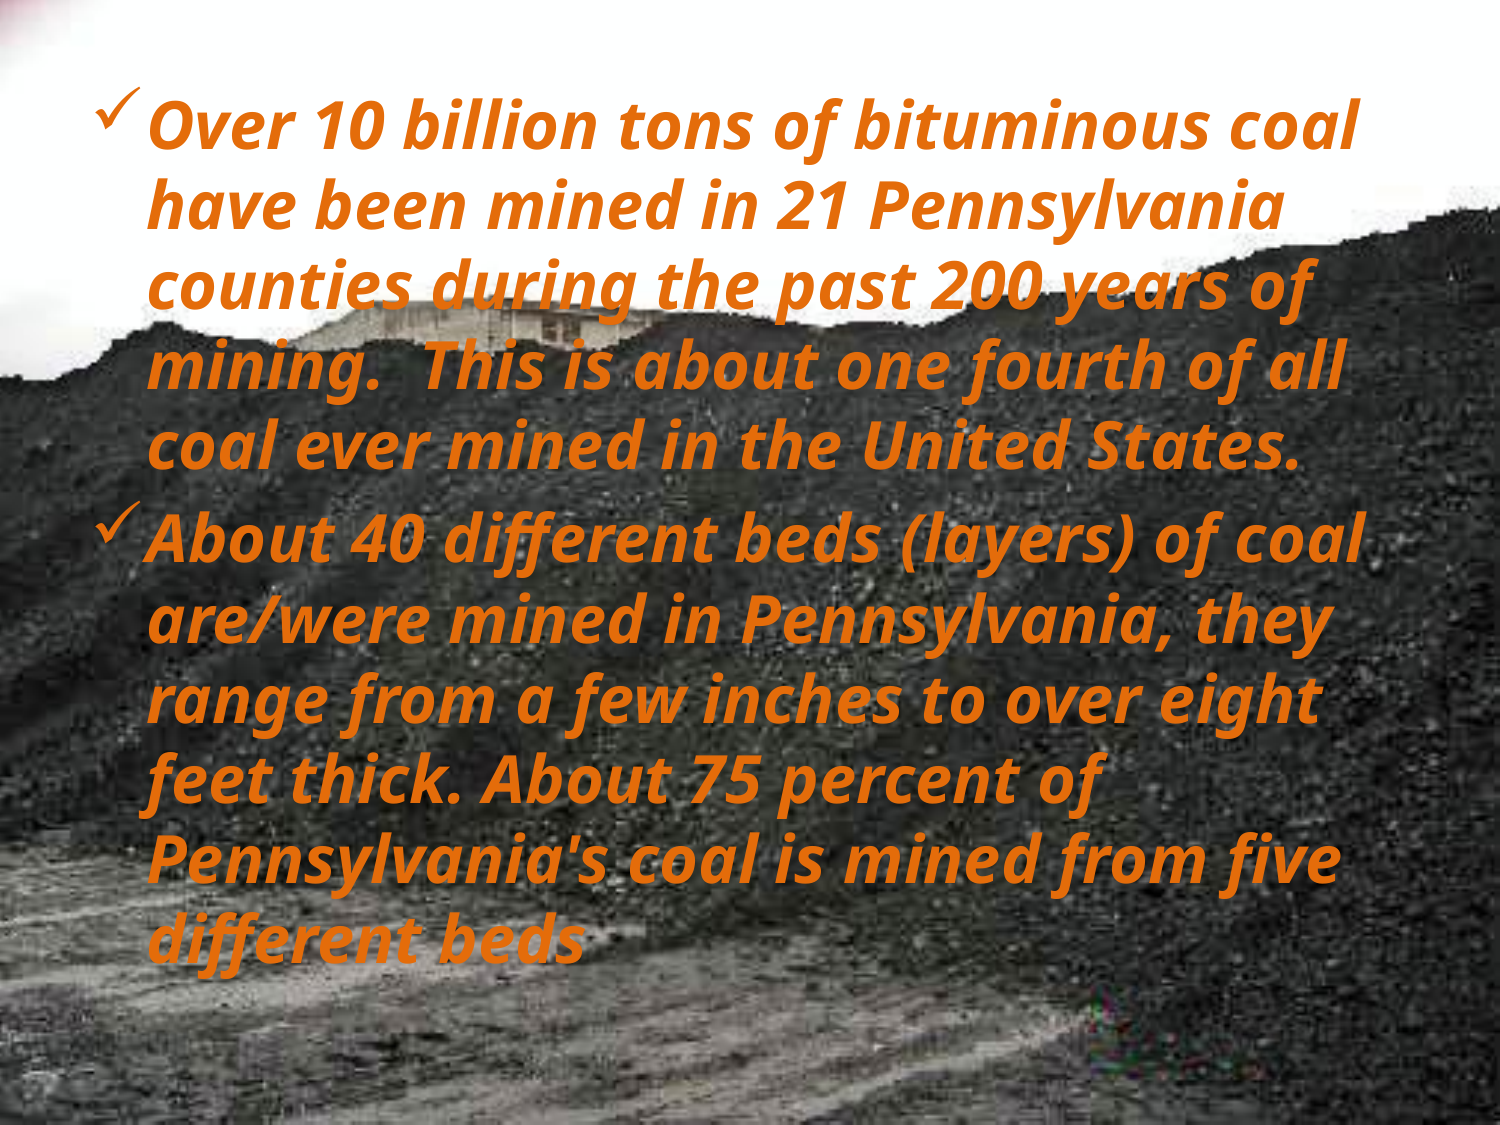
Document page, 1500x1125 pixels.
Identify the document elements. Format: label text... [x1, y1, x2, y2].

list Over 10 billion tons of bituminous coal have been mined in 21 Pennsylvania counties during the past 200 years of mining. This is about one fourth of all coal ever mined in the United States. About 40 different beds (layers) of coal are/were mined in Pennsylvania, they range from a few inches to over eight feet thick. About 75 percent of Pennsylvania's coal is mined from five different beds [75, 75, 1425, 1005]
picture [0, 0, 1500, 1125]
